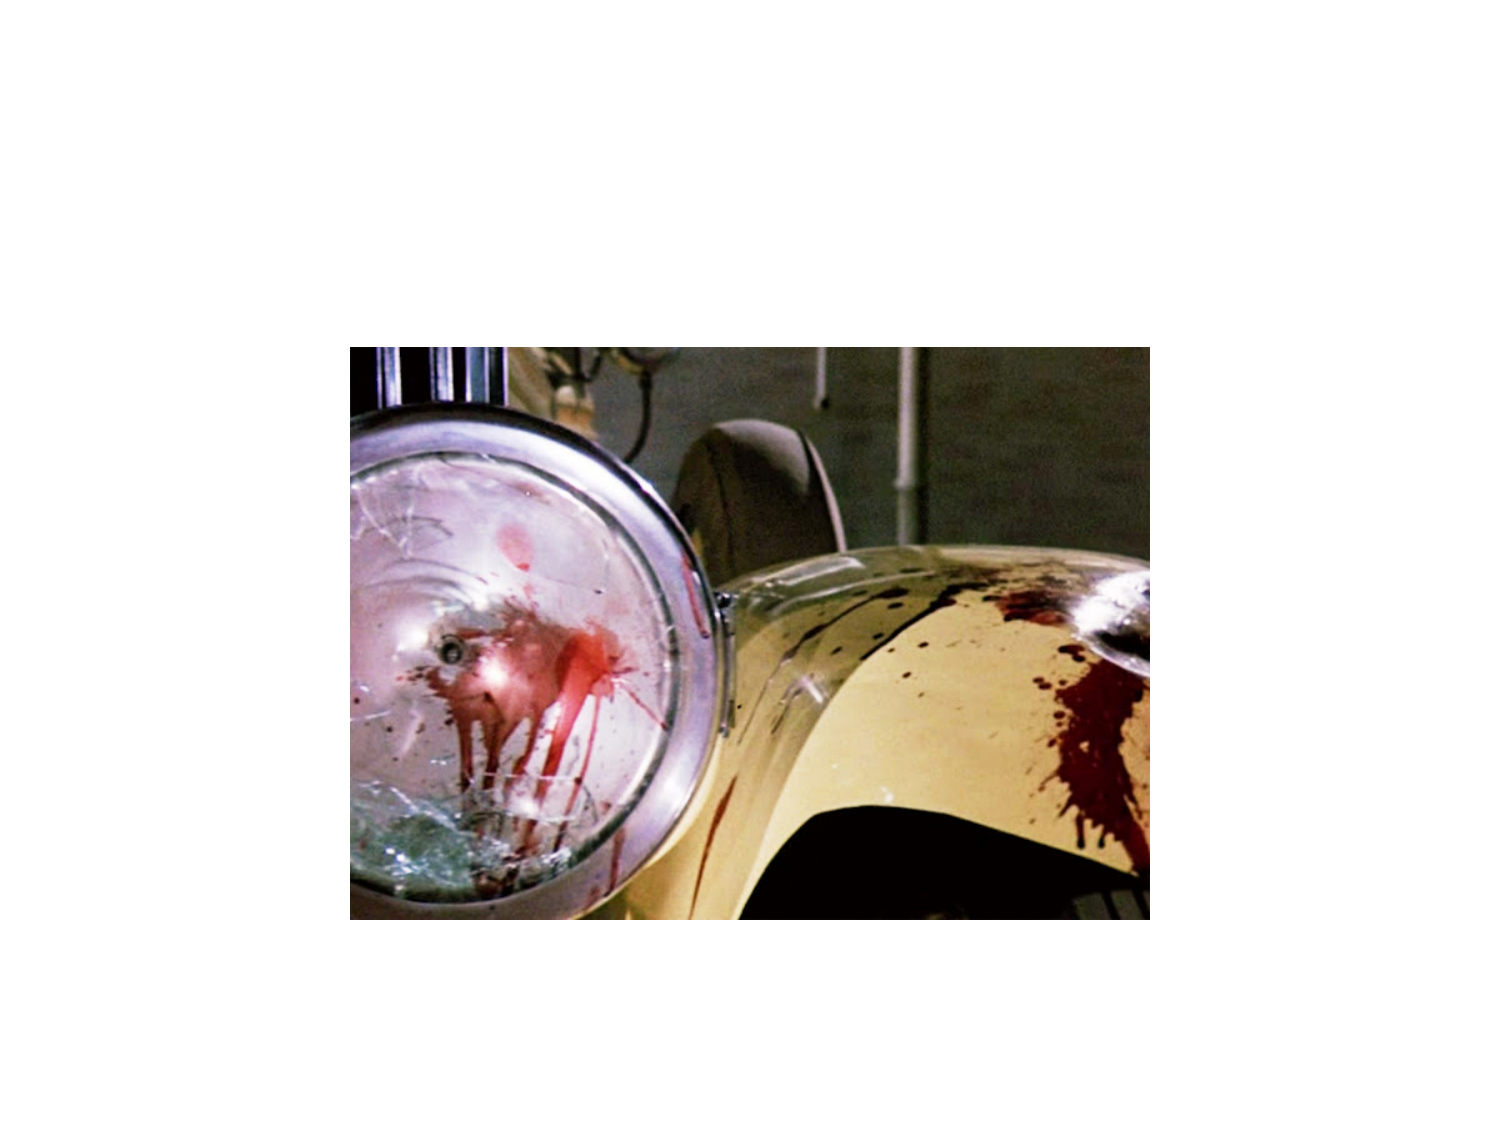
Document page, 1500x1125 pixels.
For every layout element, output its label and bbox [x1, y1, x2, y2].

list [349, 347, 1151, 921]
